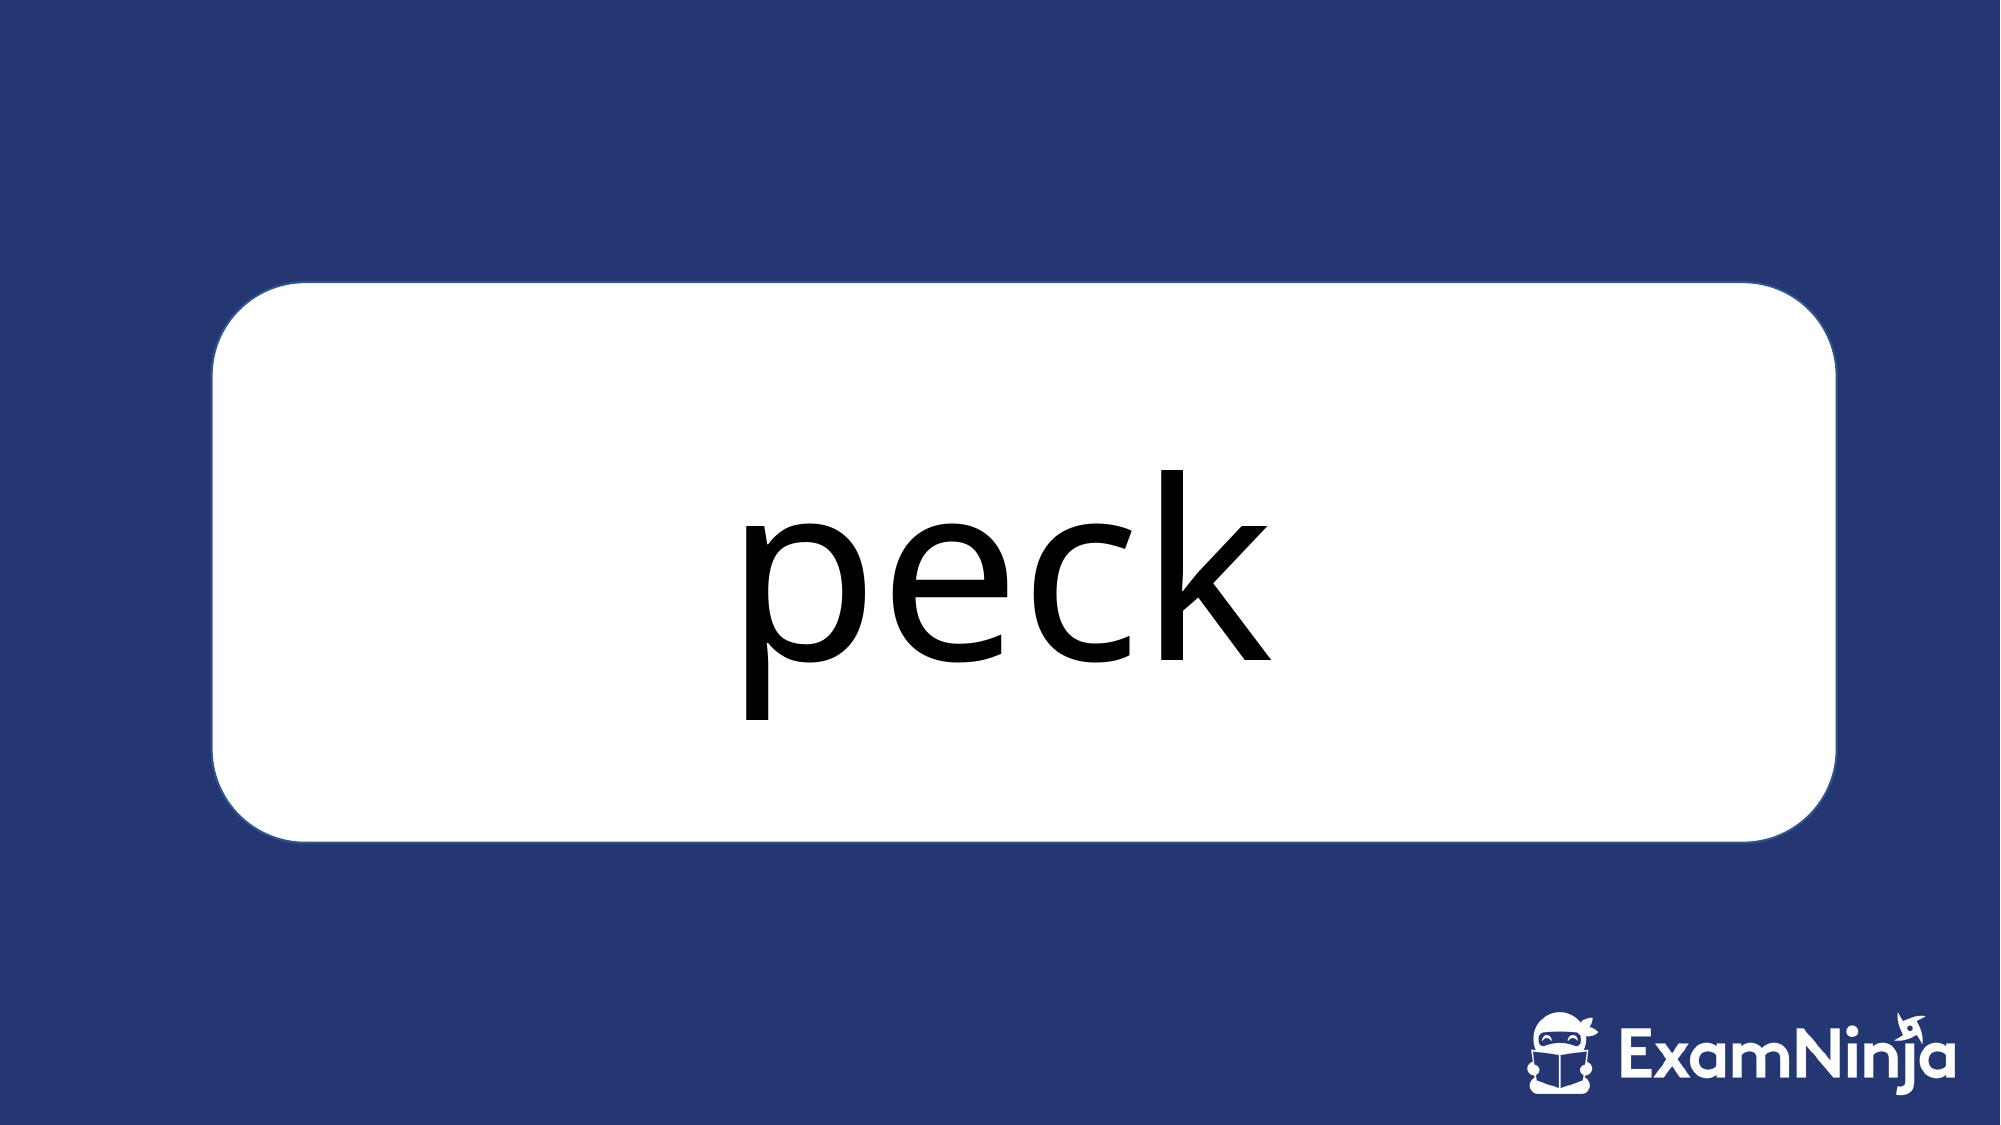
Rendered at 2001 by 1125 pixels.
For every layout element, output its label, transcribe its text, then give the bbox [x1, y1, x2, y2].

text_box [210, 719, 1838, 844]
picture [1501, 1003, 1979, 1102]
text_box peck [143, 403, 1857, 719]
text_box [210, 281, 1838, 403]
